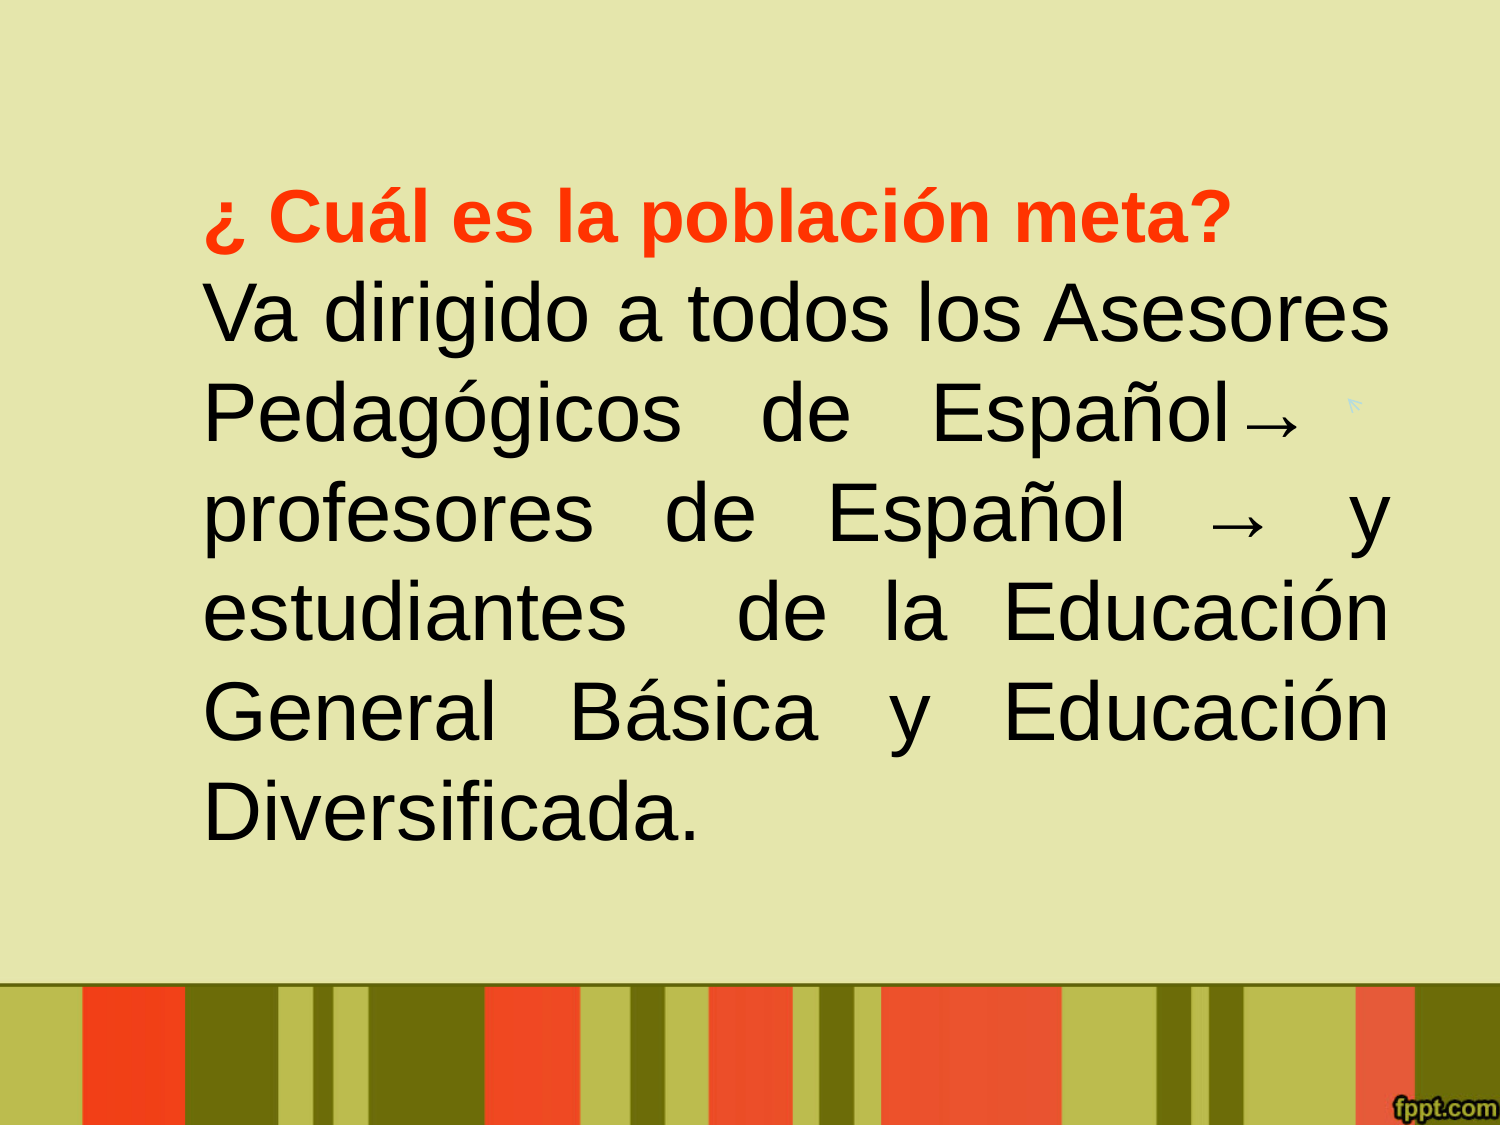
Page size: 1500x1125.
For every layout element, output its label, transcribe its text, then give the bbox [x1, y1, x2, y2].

text_box ¿ Cuál es la población meta? Va dirigido a todos los Asesores Pedagógicos de Español→ profesores de Español → y estudiantes de la Educación General Básica y Educación Diversificada. [187, 70, 1407, 865]
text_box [1347, 398, 1360, 411]
picture [0, 0, 1500, 1125]
